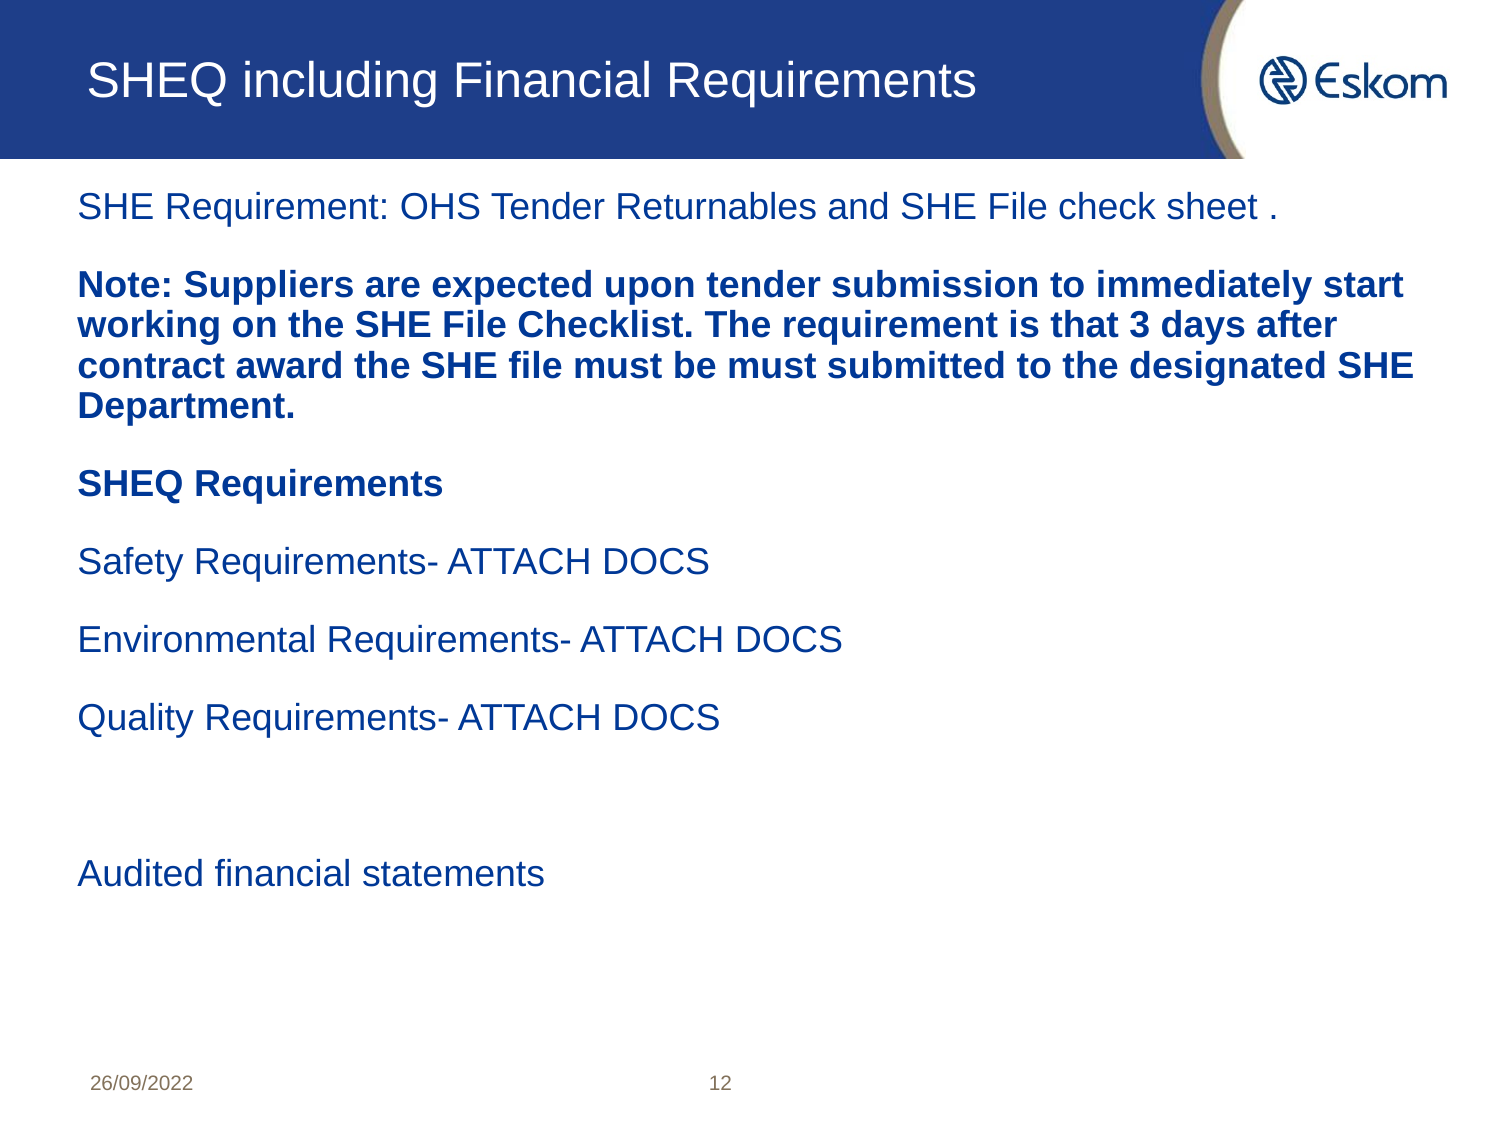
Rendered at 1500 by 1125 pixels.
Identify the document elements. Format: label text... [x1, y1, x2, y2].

picture [0, 0, 1246, 159]
picture [1257, 55, 1450, 105]
slide_number 12 [643, 1058, 798, 1103]
list SHE Requirement: OHS Tender Returnables and SHE File check sheet . Note: Suppliers are expected upon tender submission to immediately start working on the SHE File Checklist. The requirement is that 3 days after contract award the SHE file must be must submitted to the designated SHE Department. SHEQ Requirements Safety Requirements- ATTACH DOCS Environmental Requirements- ATTACH DOCS Quality Requirements- ATTACH DOCS Audited financial statements [62, 179, 1438, 1125]
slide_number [75, 1058, 361, 1103]
title SHEQ including Financial Requirements [71, 27, 1142, 137]
